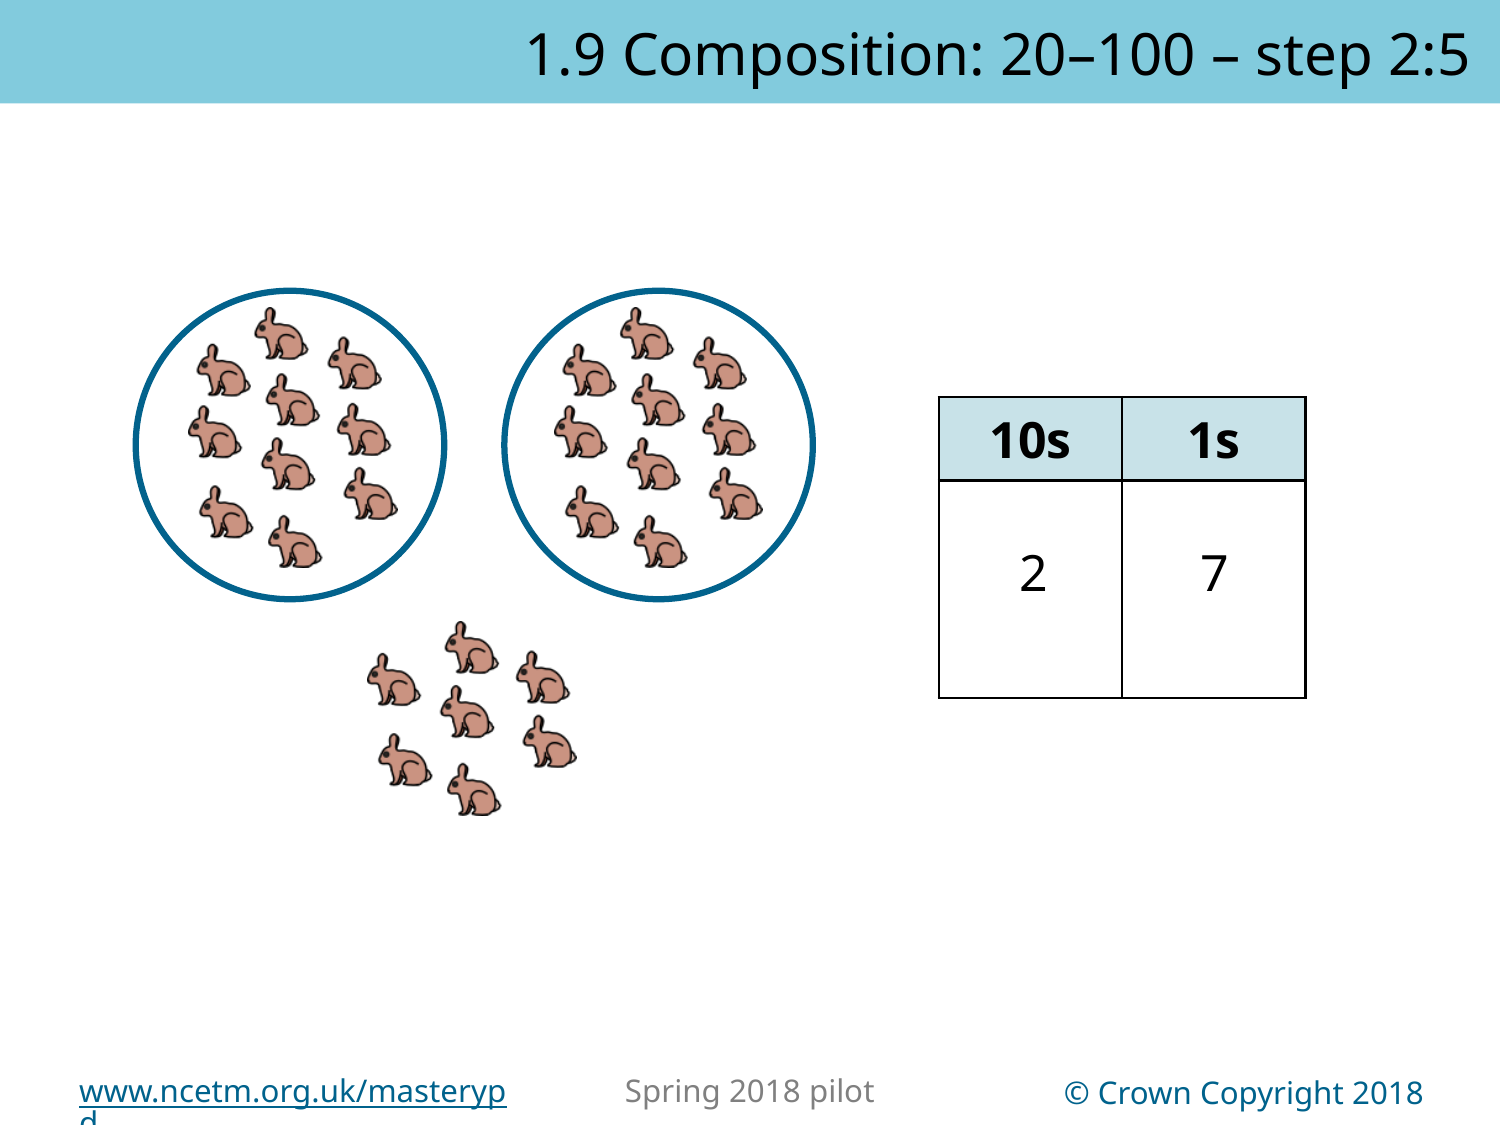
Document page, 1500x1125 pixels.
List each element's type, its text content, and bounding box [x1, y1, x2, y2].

text_box [504, 337, 548, 553]
picture [188, 307, 398, 569]
text_box 2 [1004, 533, 1064, 609]
text_box 7 [1185, 533, 1244, 609]
text_box [402, 338, 445, 551]
picture [389, 561, 398, 569]
text_box [210, 577, 370, 600]
picture [188, 307, 211, 323]
text_box [768, 336, 813, 554]
list 1.9 Composition: 20–100 – step 2:5 [0, 0, 1500, 104]
picture [737, 307, 764, 326]
table_header 1s [1123, 398, 1304, 479]
text_box [135, 333, 183, 557]
text_box [223, 290, 357, 306]
table_header 10s [940, 398, 1121, 479]
picture [367, 621, 577, 816]
picture [554, 307, 580, 326]
text_box [578, 577, 739, 600]
picture [369, 307, 398, 329]
table_cell [940, 482, 1121, 697]
text_box [591, 290, 726, 306]
picture [554, 307, 764, 569]
table_cell [1123, 482, 1304, 697]
